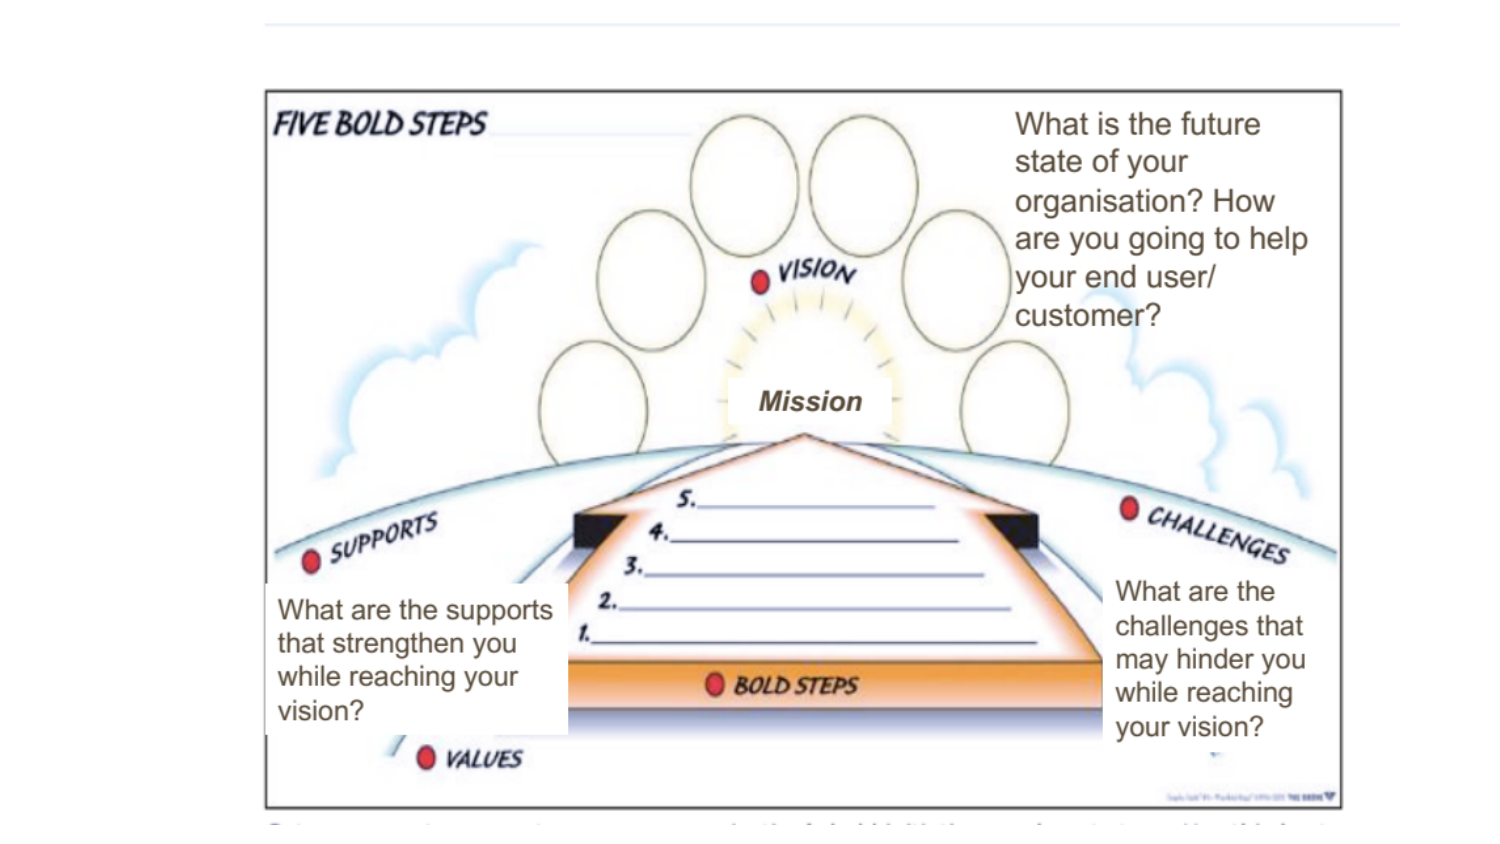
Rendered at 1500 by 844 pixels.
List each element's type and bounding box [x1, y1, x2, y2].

picture [187, 22, 1401, 825]
